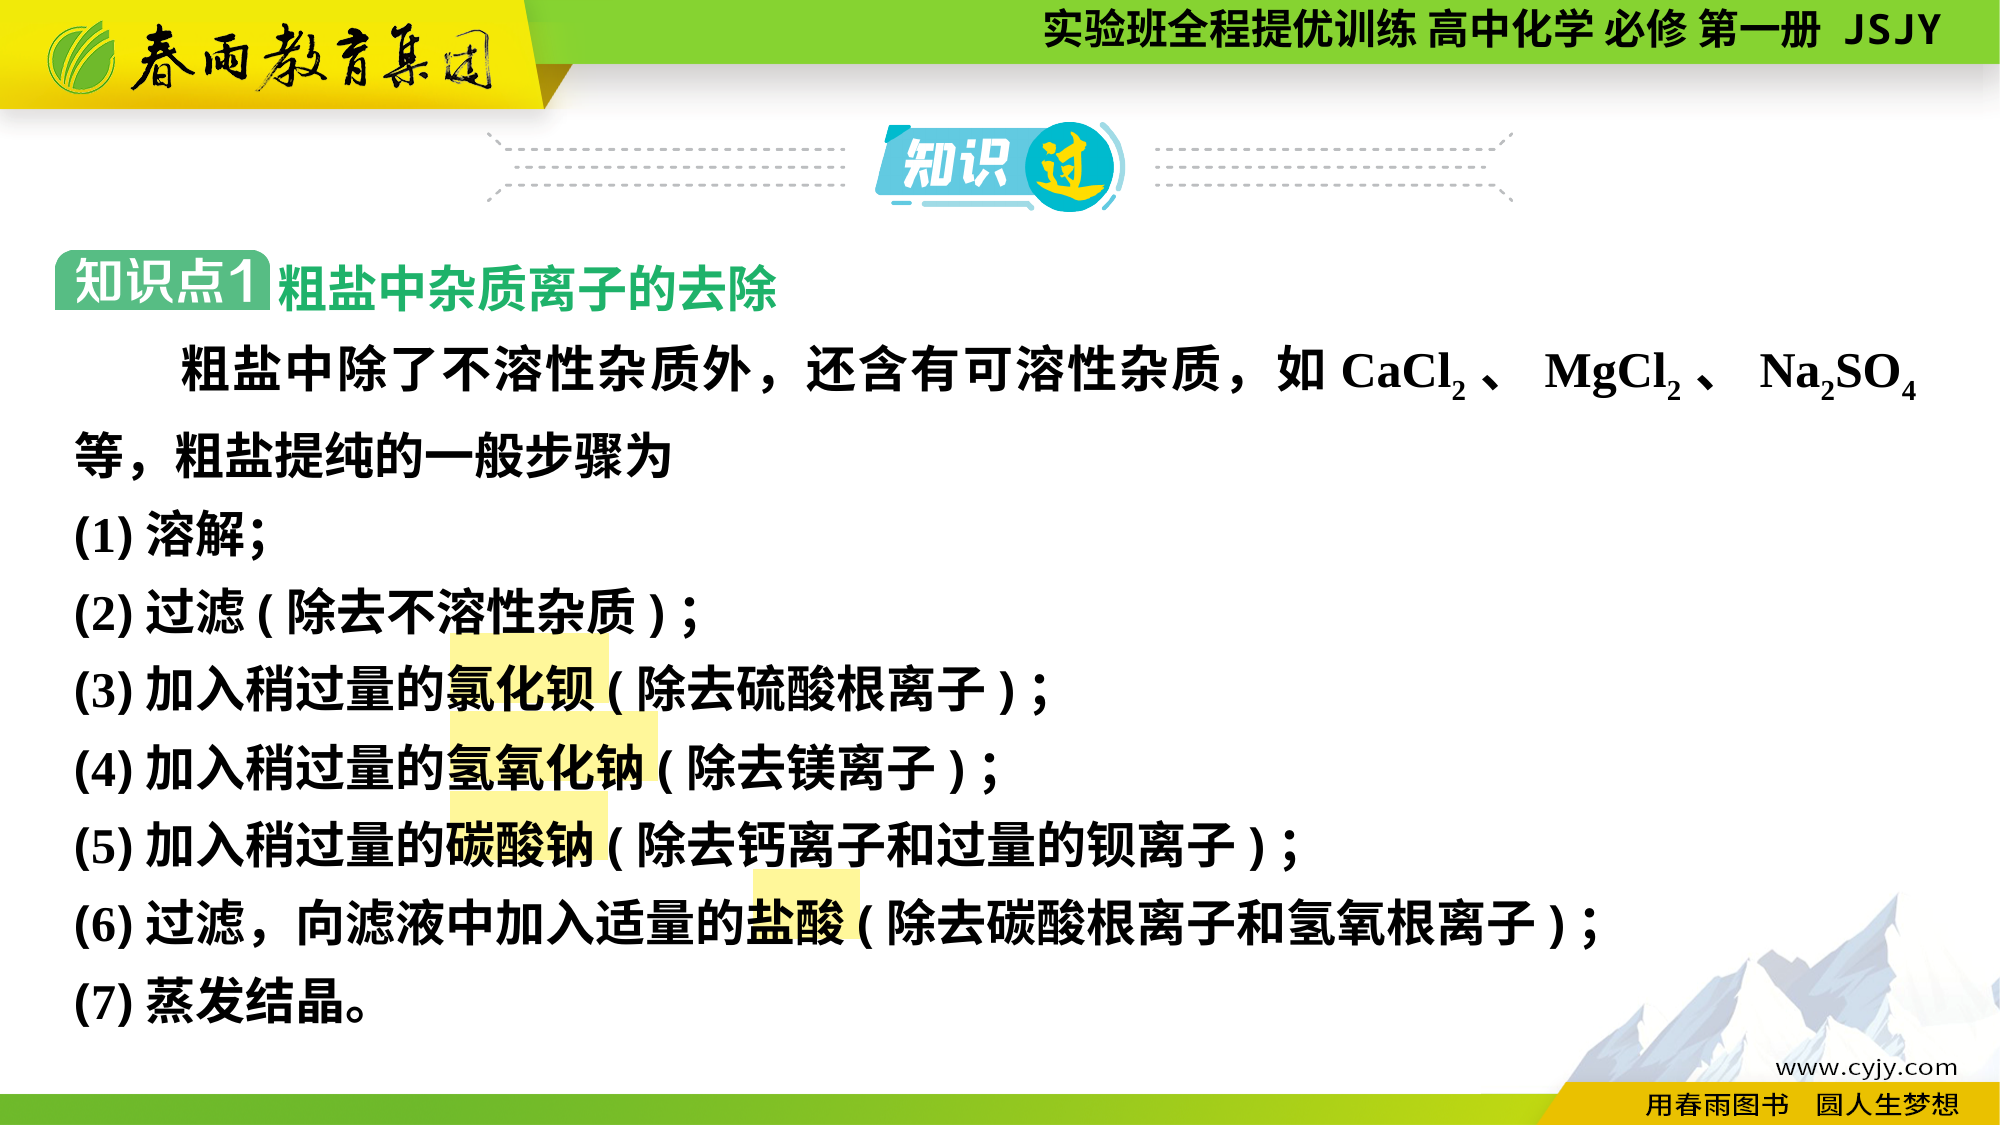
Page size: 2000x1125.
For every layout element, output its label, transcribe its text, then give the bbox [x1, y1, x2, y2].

list 粗盐中杂质离子的去除 粗盐中除了不溶性杂质外，还含有可溶性杂质，如CaCl2、MgCl2、Na2SO4等，粗盐提纯的一般步骤为 (1)溶解； (2)过滤(除去不溶性杂质)； (3)加入稍过量的氯化钡(除去硫酸根离子)； (4)加入稍过量的氢氧化钠(除去镁离子)； (5)加入稍过量的碳酸钠(除去钙离子和过量的钡离子)； (6)过滤，向滤液中加入适量的盐酸(除去碳酸根离子和氢氧根离子)； (7)蒸发结晶。 [59, 232, 1944, 1035]
picture [0, 0, 2000, 1125]
